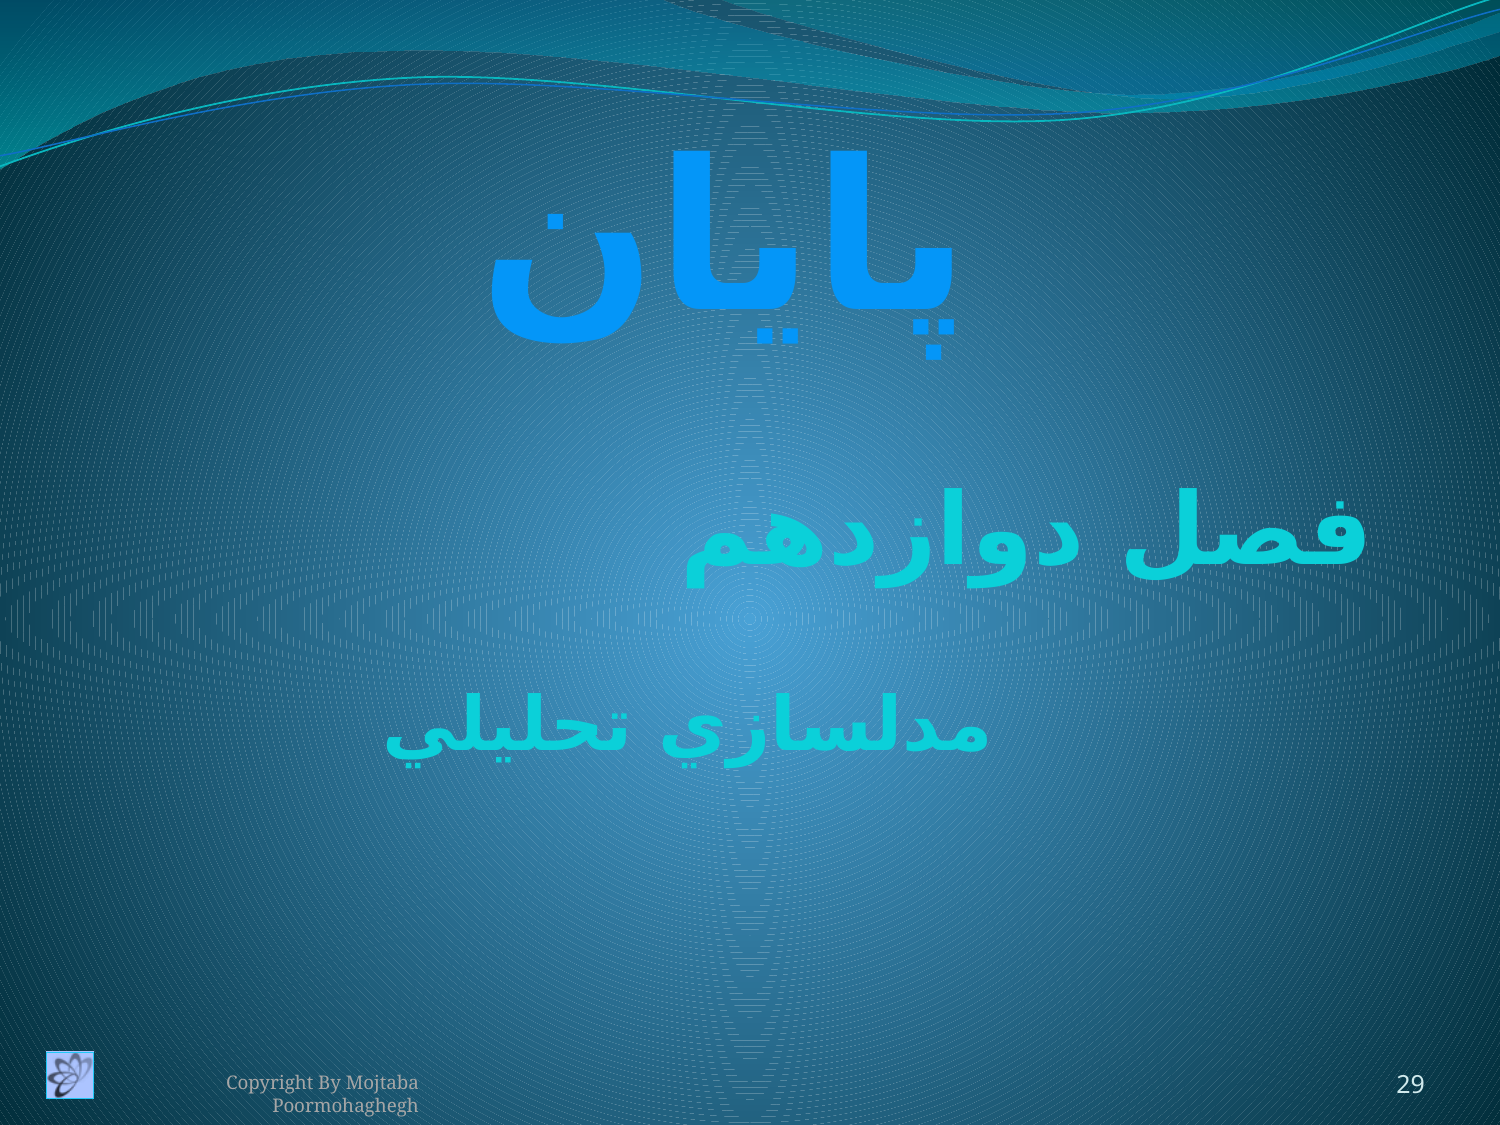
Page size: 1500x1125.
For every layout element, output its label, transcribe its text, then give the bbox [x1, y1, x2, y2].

slide_number 29 [1299, 1042, 1425, 1103]
text_box Copyright By Mojtaba Poormohaghegh [82, 1063, 434, 1124]
subtitle فصل دوازدهم مدلسازي تحليلي [87, 457, 1376, 973]
picture [46, 1051, 94, 1100]
title پايان [82, 152, 1370, 352]
